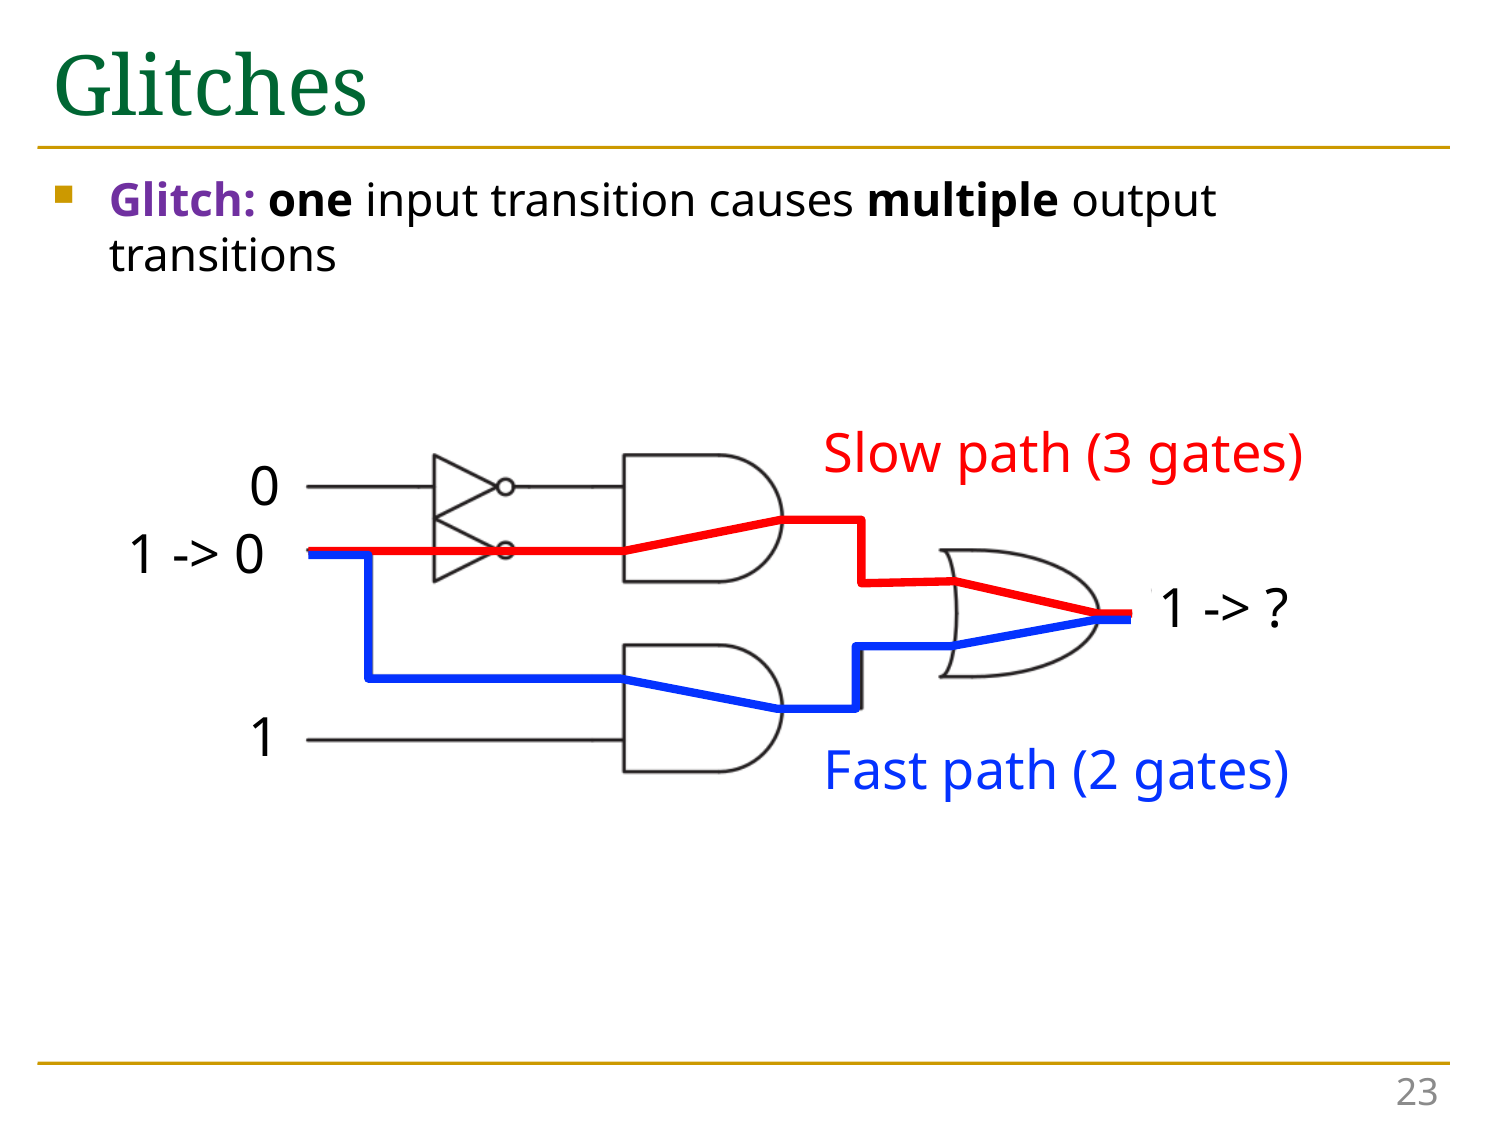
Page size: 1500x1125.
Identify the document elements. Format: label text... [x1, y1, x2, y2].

text_box Glitch: one input transition causes multiple output transitions [37, 163, 1450, 294]
text_box [87, 294, 1413, 1025]
text_box Slow path (3 gates) [1153, 411, 1328, 491]
text_box 0 [235, 444, 296, 512]
text_box Fast path (2 gates) [809, 727, 1328, 808]
text_box 1 [233, 695, 296, 775]
title Glitches [37, 24, 1450, 163]
slide_number 23 [1116, 1063, 1454, 1124]
text_box 1 -> ? [1158, 565, 1371, 646]
text_box 1 -> 0 [112, 512, 296, 593]
picture [301, 412, 1153, 798]
